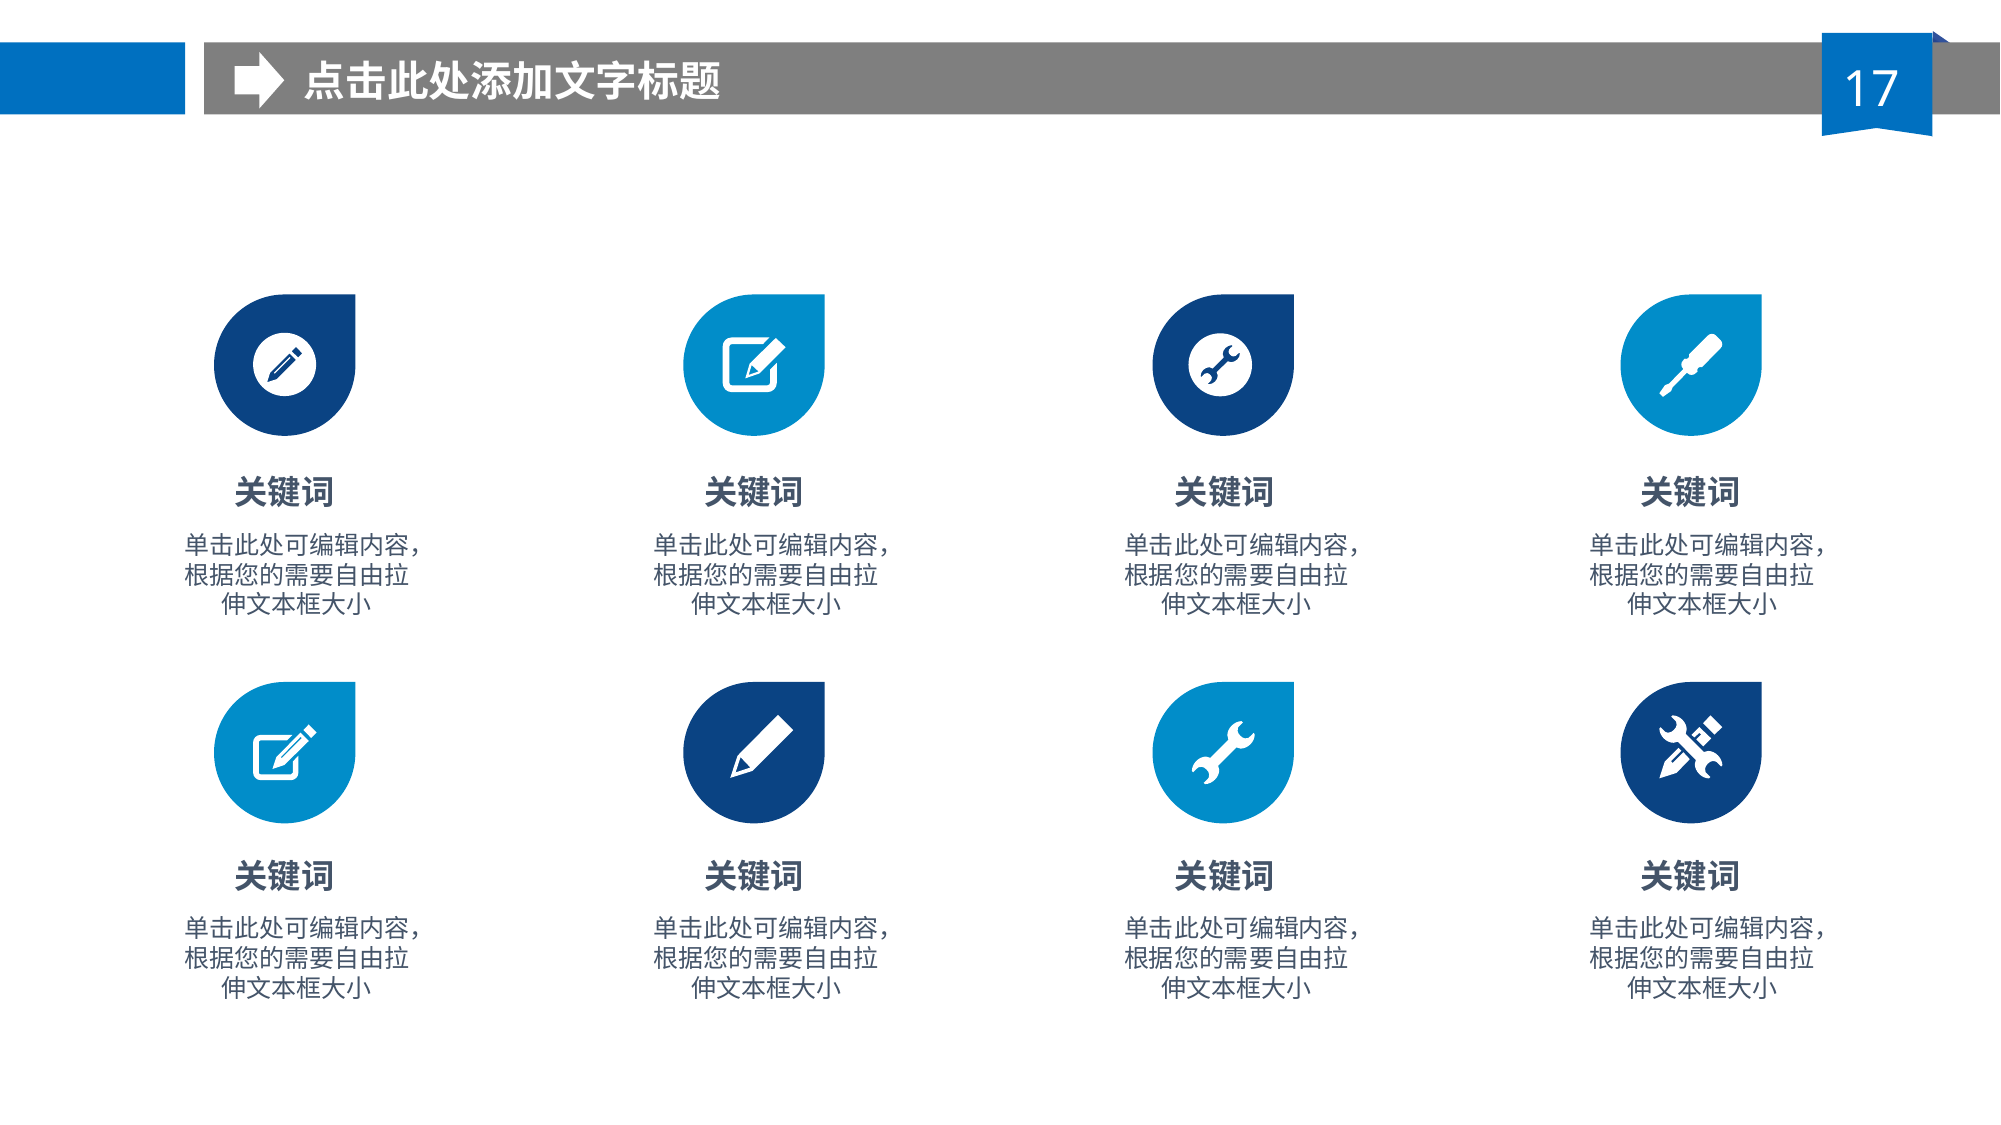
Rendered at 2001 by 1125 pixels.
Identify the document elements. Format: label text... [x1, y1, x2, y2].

text_box [722, 337, 777, 393]
text_box [214, 681, 356, 824]
text_box [1821, 32, 1933, 136]
text_box [1188, 333, 1253, 397]
text_box 关键词 [1498, 471, 1883, 512]
text_box [214, 294, 356, 436]
text_box [1703, 715, 1723, 735]
text_box [1659, 747, 1690, 779]
text_box 关键词 [562, 471, 946, 512]
text_box [204, 42, 1821, 115]
text_box [1152, 681, 1294, 824]
text_box [730, 714, 794, 778]
text_box [253, 332, 317, 397]
text_box 单击此处可编辑内容，根据您的需要自由拉伸文本框大小 [1588, 529, 1816, 620]
text_box [683, 294, 825, 436]
text_box [272, 732, 309, 770]
text_box [303, 724, 317, 739]
text_box [683, 681, 825, 824]
text_box 关键词 [92, 855, 477, 896]
text_box [1933, 42, 2000, 115]
text_box 关键词 [1032, 471, 1417, 512]
text_box 单击此处可编辑内容，根据您的需要自由拉伸文本框大小 [652, 912, 880, 1003]
text_box [1932, 31, 1949, 42]
text_box 单击此处可编辑内容，根据您的需要自由拉伸文本框大小 [183, 912, 411, 1003]
text_box 17 [1822, 49, 1933, 193]
text_box [253, 734, 299, 781]
text_box [0, 42, 186, 115]
text_box [1191, 721, 1255, 785]
text_box [1659, 715, 1723, 779]
text_box [1659, 333, 1723, 397]
text_box [1691, 727, 1712, 747]
text_box 单击此处可编辑内容，根据您的需要自由拉伸文本框大小 [1123, 912, 1351, 1003]
text_box 点击此处添加文字标题 [288, 47, 753, 112]
text_box 关键词 [1032, 855, 1417, 896]
text_box 单击此处可编辑内容，根据您的需要自由拉伸文本框大小 [1123, 529, 1351, 620]
text_box [745, 337, 786, 379]
text_box 关键词 [562, 855, 946, 896]
text_box [1620, 681, 1762, 824]
text_box 关键词 [1498, 855, 1883, 896]
text_box [1152, 294, 1294, 436]
text_box [1620, 294, 1762, 436]
text_box 单击此处可编辑内容，根据您的需要自由拉伸文本框大小 [1588, 912, 1816, 1003]
text_box [234, 52, 285, 109]
text_box 单击此处可编辑内容，根据您的需要自由拉伸文本框大小 [183, 529, 411, 620]
text_box 关键词 [92, 471, 477, 512]
text_box 单击此处可编辑内容，根据您的需要自由拉伸文本框大小 [652, 529, 880, 620]
